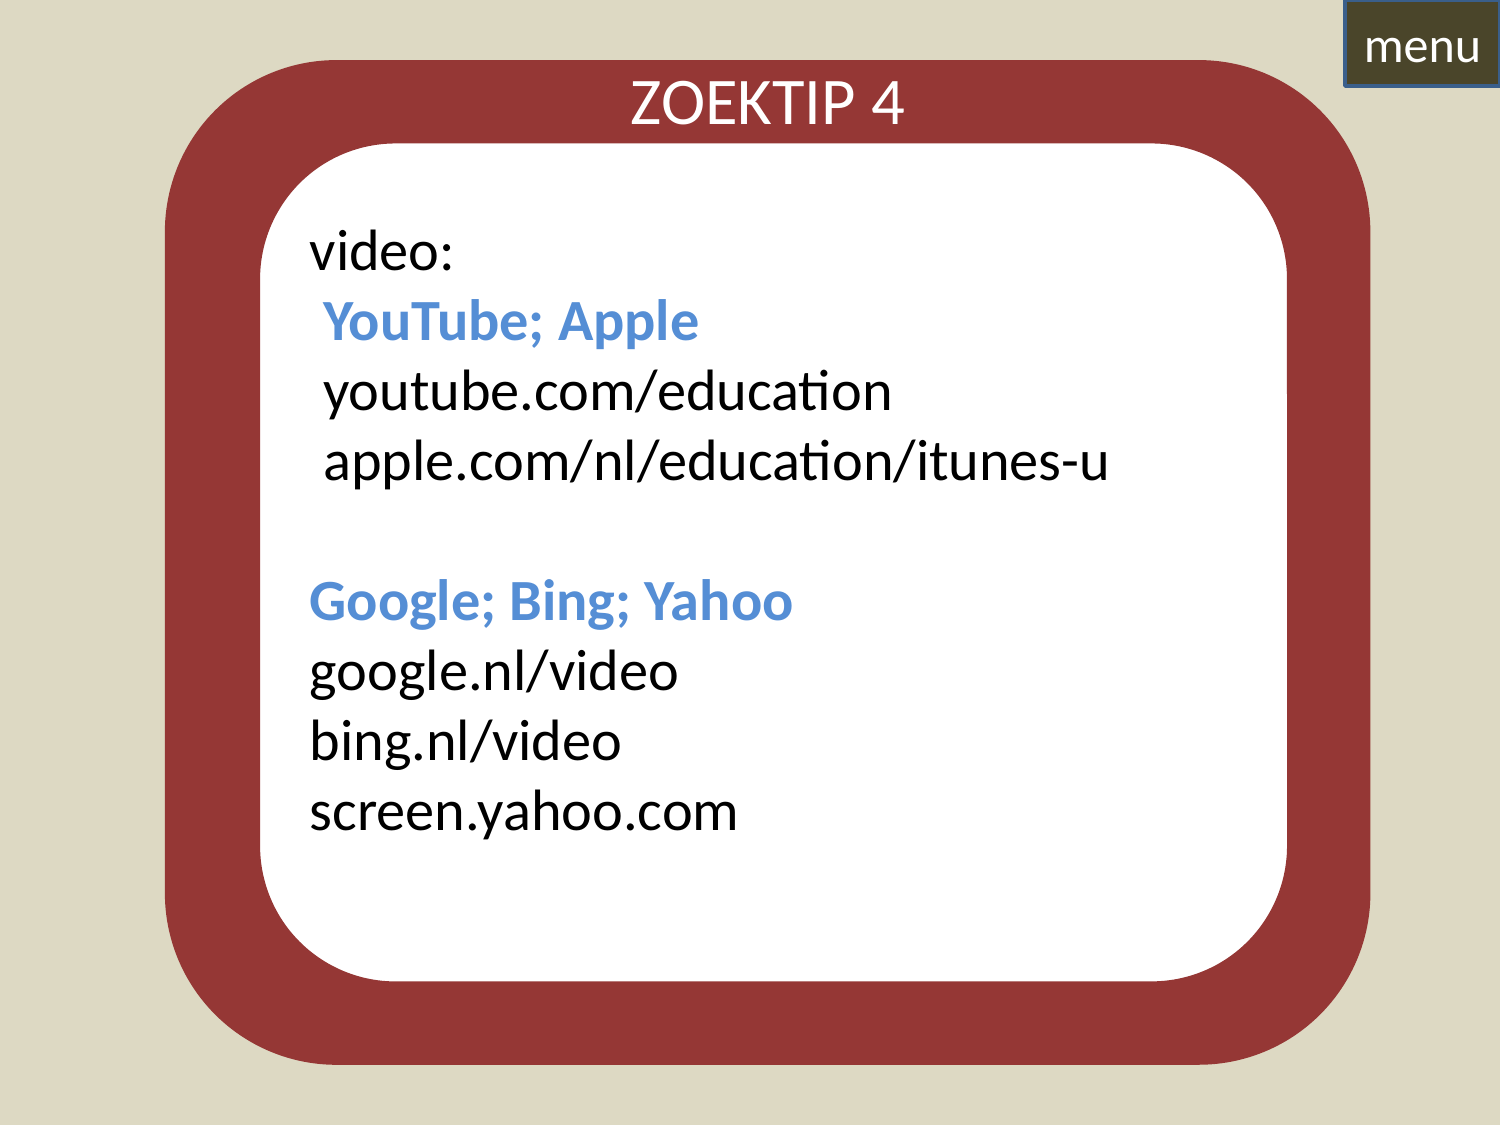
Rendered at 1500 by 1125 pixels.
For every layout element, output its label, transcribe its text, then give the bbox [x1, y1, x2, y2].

text_box [169, 64, 1367, 1061]
text_box menu [1343, 0, 1500, 88]
text_box ZOEKTIP 4 [608, 50, 928, 146]
text_box video: YouTube; Apple youtube.com/education apple.com/nl/education/itunes-u Google; Bing; Yahoo google.nl/video bing.nl/video screen.yahoo.com [251, 135, 1296, 990]
